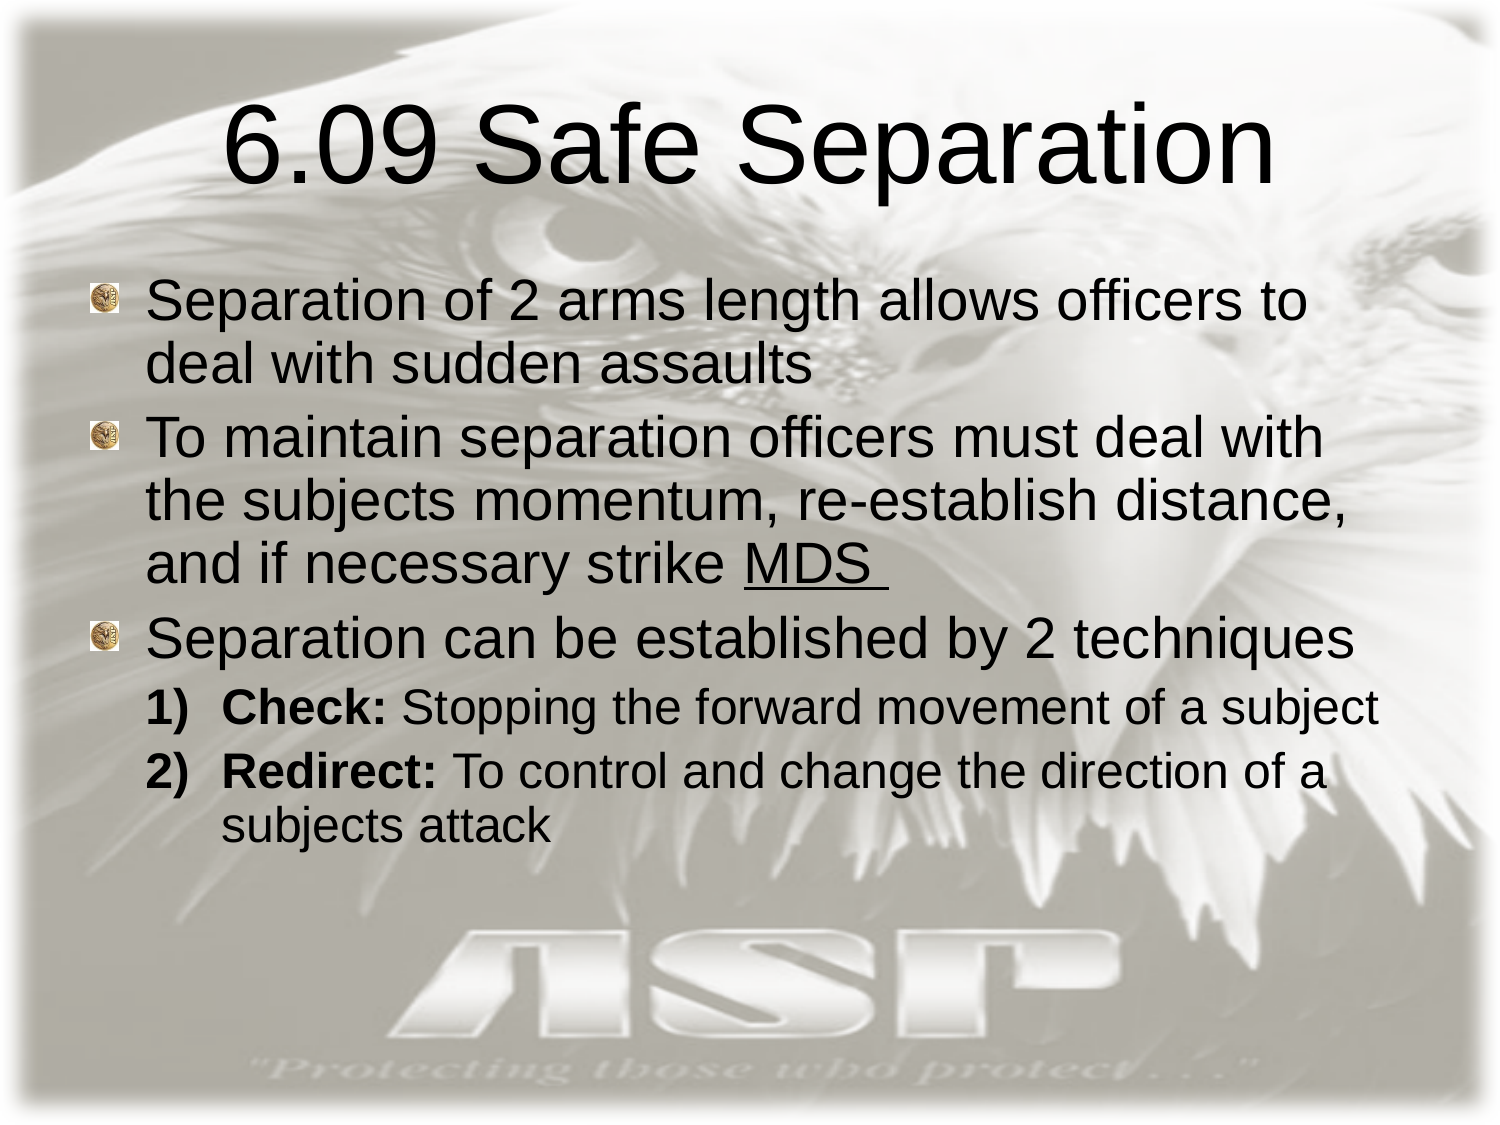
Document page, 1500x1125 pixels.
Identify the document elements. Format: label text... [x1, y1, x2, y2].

list Separation of 2 arms length allows officers to deal with sudden assaults To maintain separation officers must deal with the subjects momentum, re-establish distance, and if necessary strike MDS Separation can be established by 2 techniques Check: Stopping the forward movement of a subject Redirect: To control and change the direction of a subjects attack [75, 262, 1425, 1005]
picture [90, 621, 119, 651]
title 6.09 Safe Separation [75, 45, 1425, 233]
picture [90, 283, 119, 313]
picture [90, 421, 119, 450]
